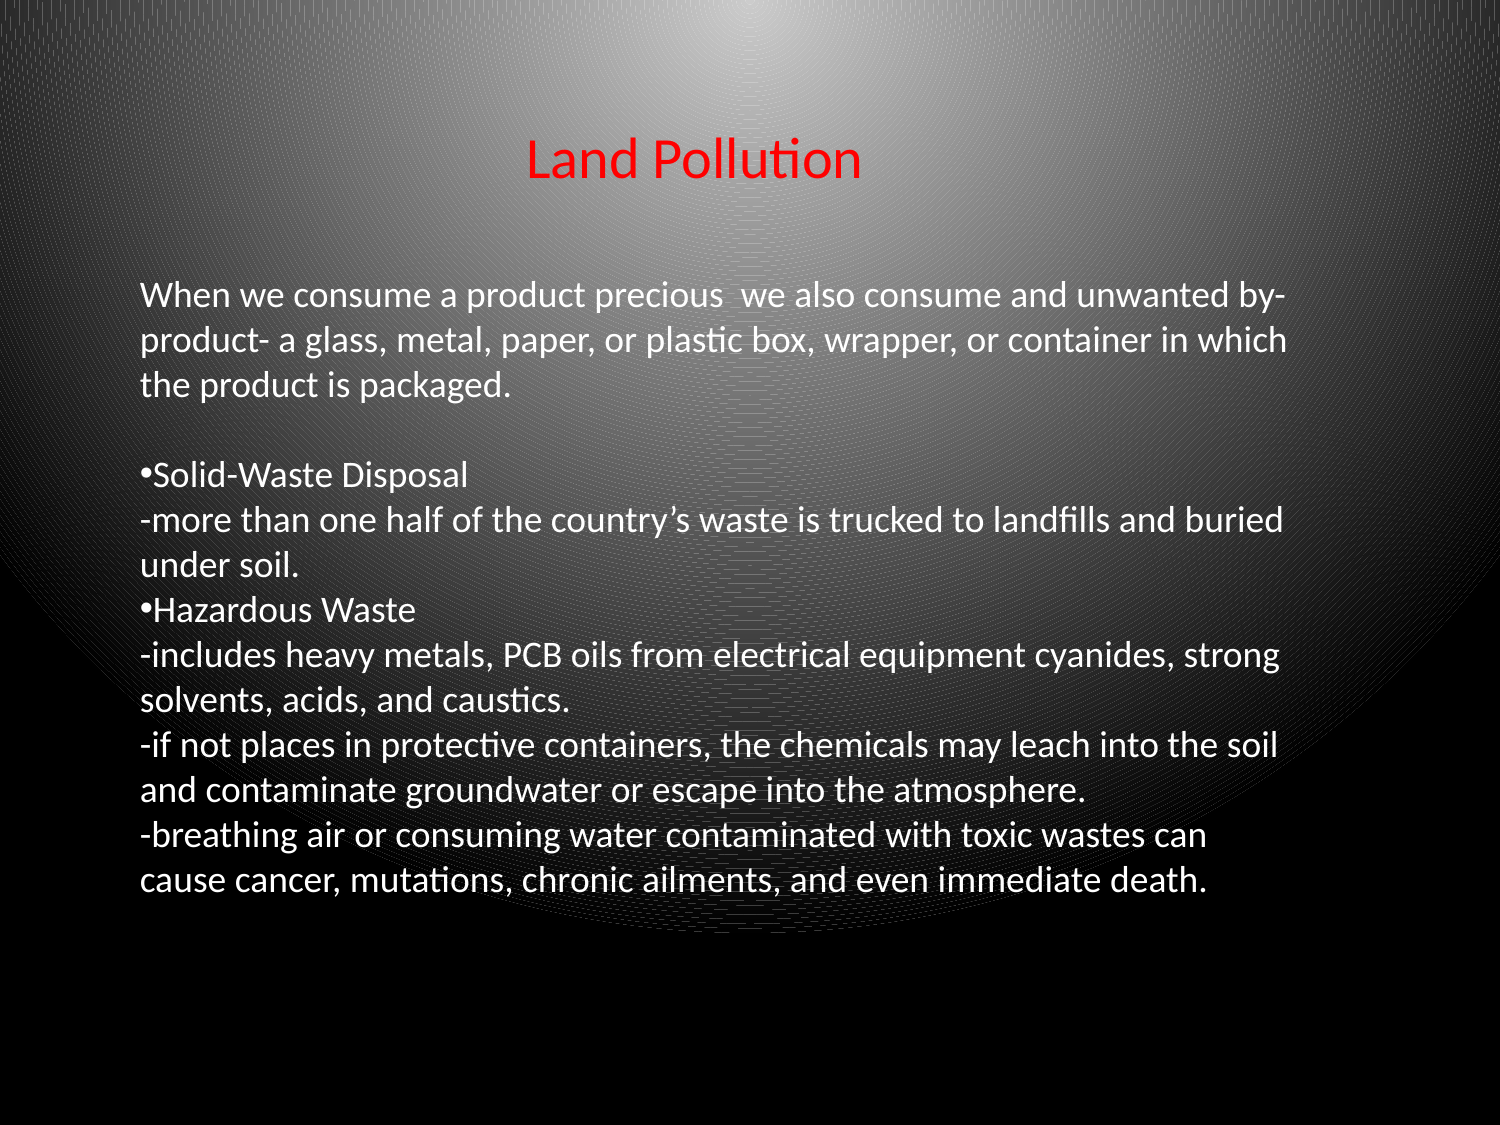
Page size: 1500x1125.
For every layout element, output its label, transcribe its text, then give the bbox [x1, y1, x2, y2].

text_box Land Pollution [87, 112, 1438, 198]
text_box When we consume a product precious we also consume and unwanted by-product- a glass, metal, paper, or plastic box, wrapper, or container in which the product is packaged. Solid-Waste Disposal -more than one half of the country’s waste is trucked to landfills and buried under soil. Hazardous Waste -includes heavy metals, PCB oils from electrical equipment cyanides, strong solvents, acids, and caustics. -if not places in protective containers, the chemicals may leach into the soil and contaminate groundwater or escape into the atmosphere. -breathing air or consuming water contaminated with toxic wastes can cause cancer, mutations, chronic ailments, and even immediate death. [124, 262, 1313, 908]
